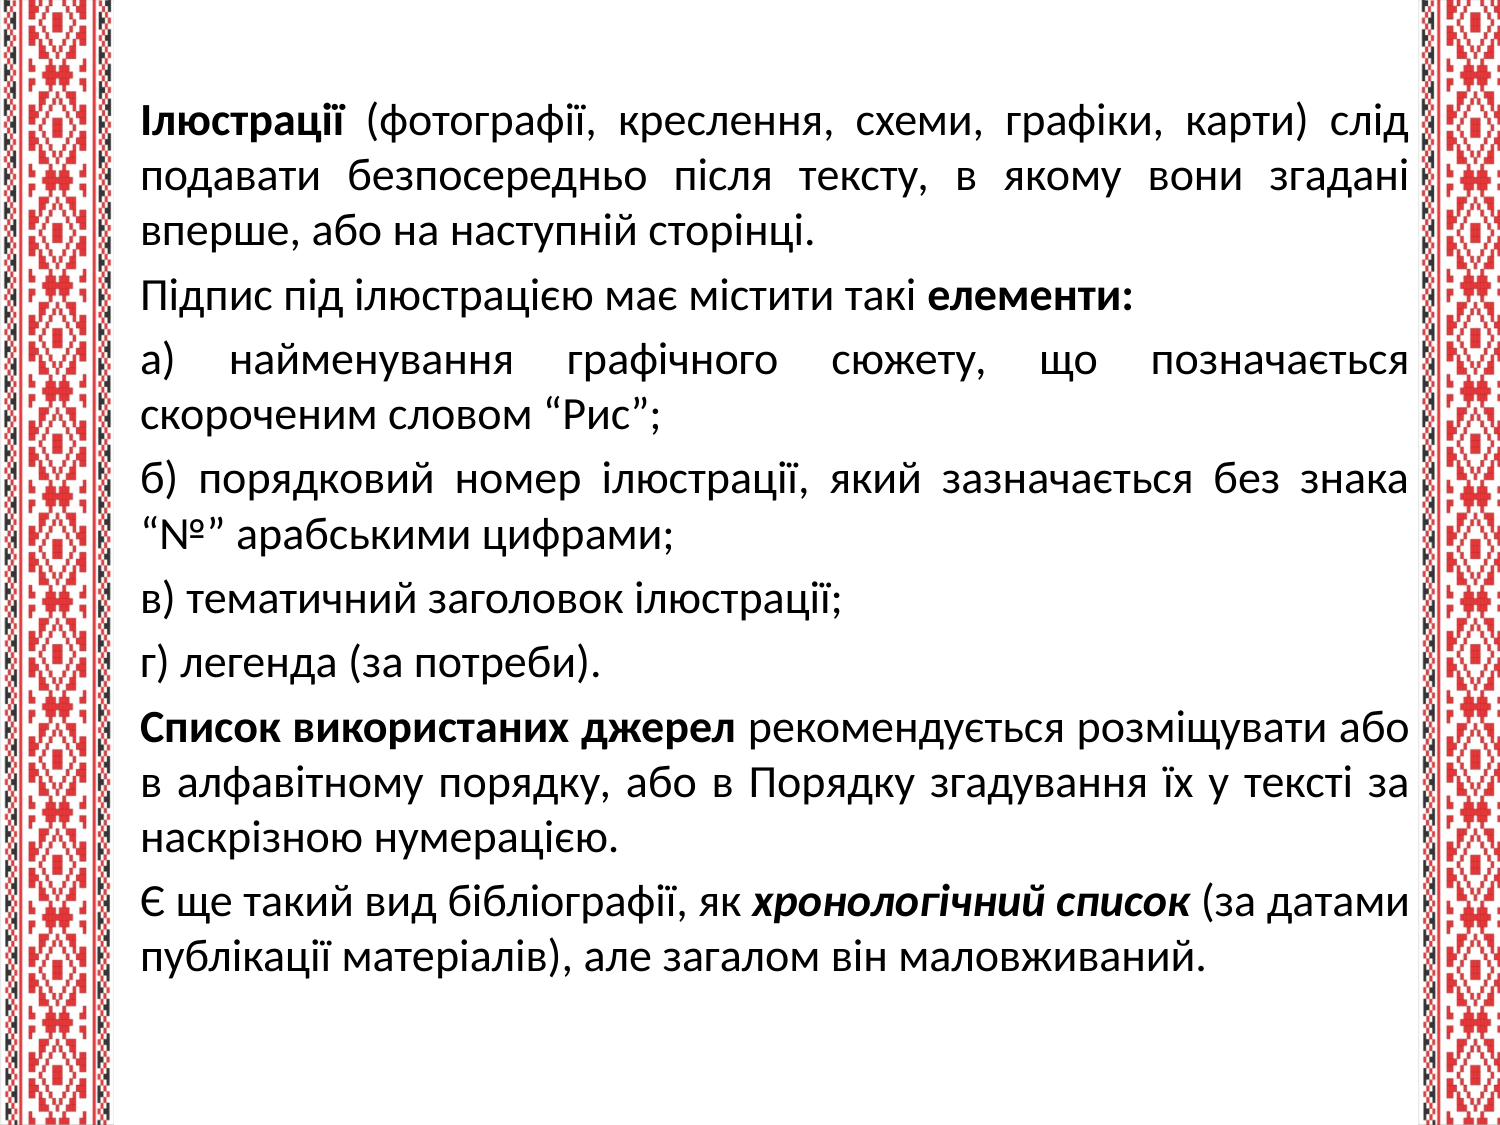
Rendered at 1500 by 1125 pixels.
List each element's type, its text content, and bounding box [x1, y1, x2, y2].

picture [911, 1, 1500, 1124]
list Ілюстрації (фотографії, креслення, схеми, графіки, карти) слід подавати безпосередньо після тексту, в якому вони згадані вперше, або на наступній сторінці. Підпис під ілюстрацією має містити такі елементи: а) найменування графічного сюжету, що позначається скороченим словом “Рис”; б) порядковий номер ілюстрації, який зазначається без знака “№” арабськими цифрами; в) тематичний заголовок ілюстрації; г) легенда (за потреби). Список використаних джерел рекомендується розміщувати або в алфавітному порядку, або в Порядку згадування їх у тексті за наскрізною нумерацією. Є ще такий вид бібліографії, як хронологічний список (за датами публікації матеріалів), але загалом він маловживаний. [114, 82, 1418, 1005]
picture [0, 1, 620, 1124]
